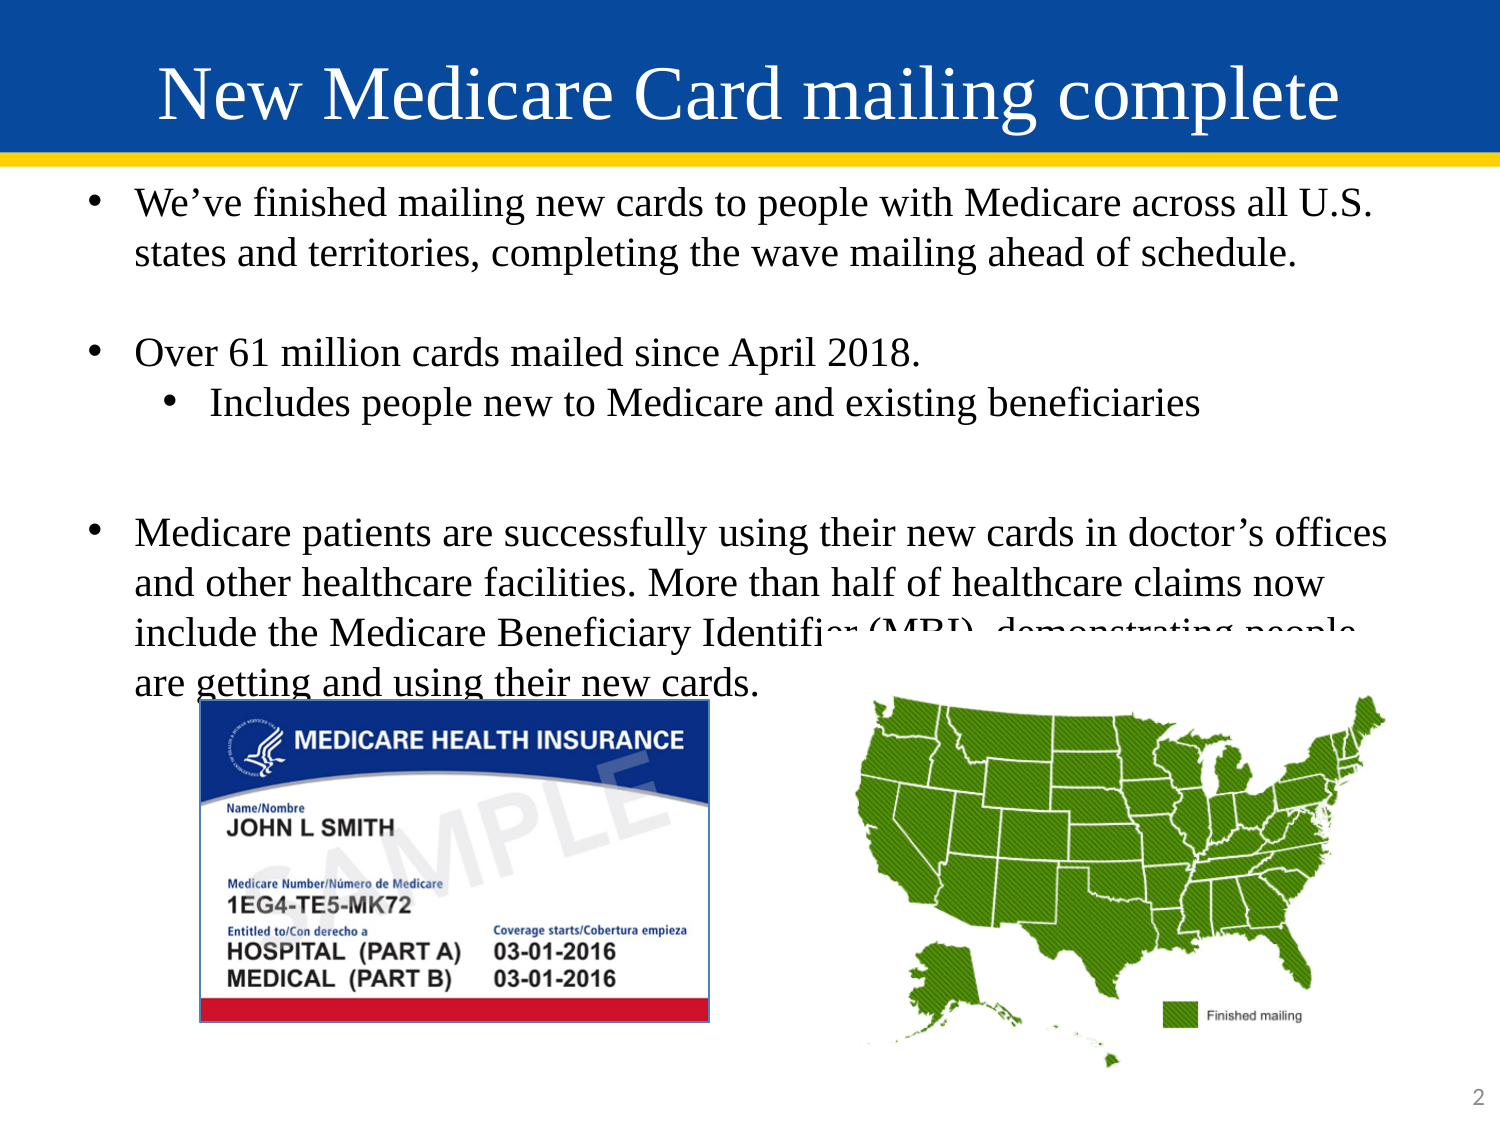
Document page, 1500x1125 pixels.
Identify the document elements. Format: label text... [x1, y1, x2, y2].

picture [199, 699, 710, 1024]
list We’ve finished mailing new cards to people with Medicare across all U.S. states and territories, completing the wave mailing ahead of schedule. Over 61 million cards mailed since April 2018. Includes people new to Medicare and existing beneficiaries Medicare patients are successfully using their new cards in doctor’s offices and other healthcare facilities. More than half of healthcare claims now include the Medicare Beneficiary Identifier (MBI), demonstrating people are getting and using their new cards. [87, 174, 1413, 817]
picture [821, 631, 1415, 1080]
title New Medicare Card mailing complete [0, 42, 1500, 136]
